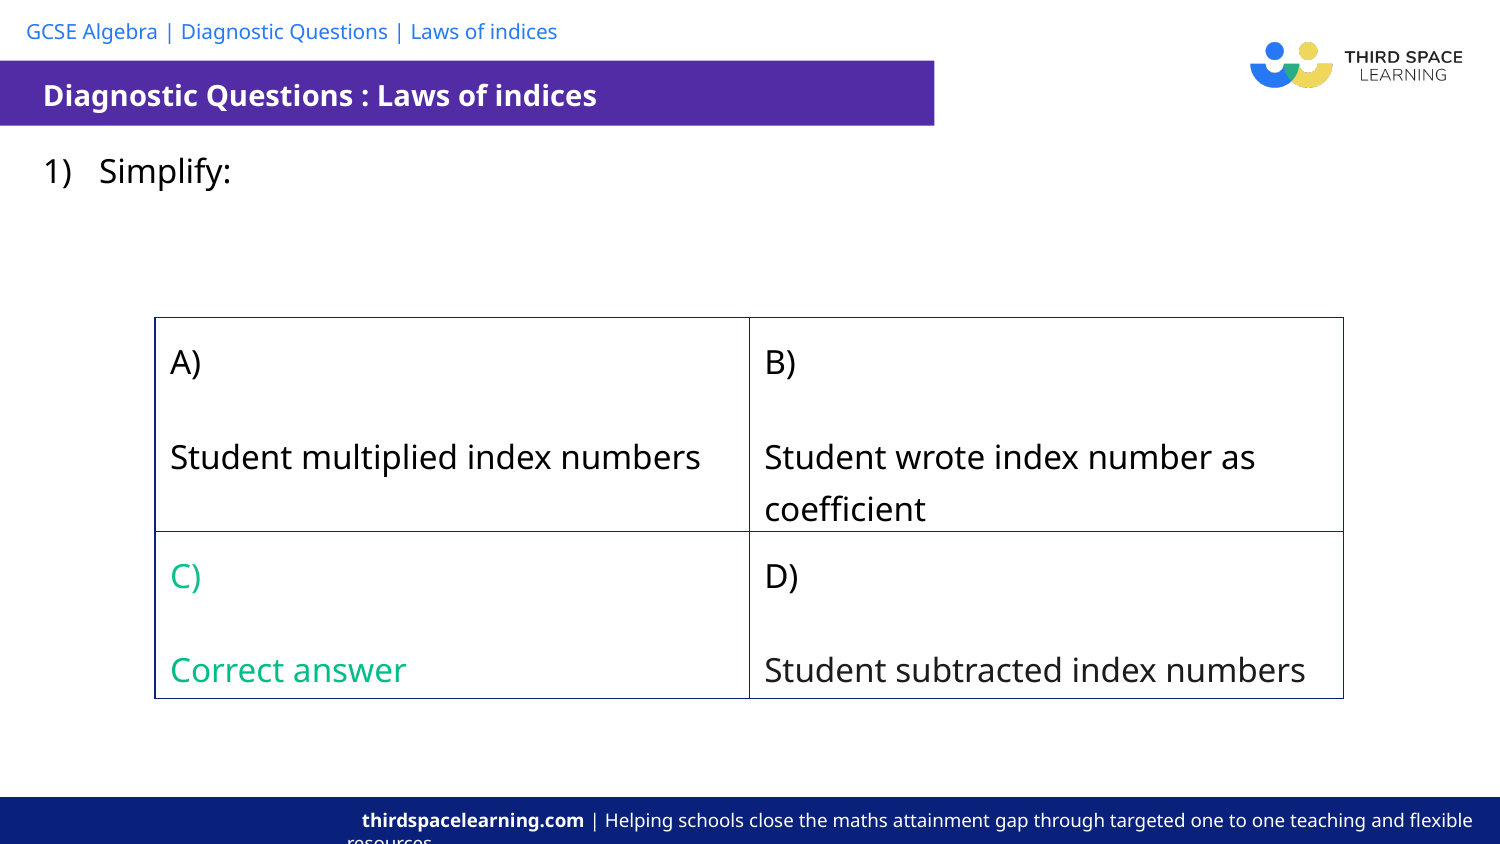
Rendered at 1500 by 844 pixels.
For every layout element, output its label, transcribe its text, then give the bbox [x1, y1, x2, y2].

picture [1250, 33, 1465, 99]
text_box Diagnostic Questions : Laws of indices [27, 61, 778, 127]
